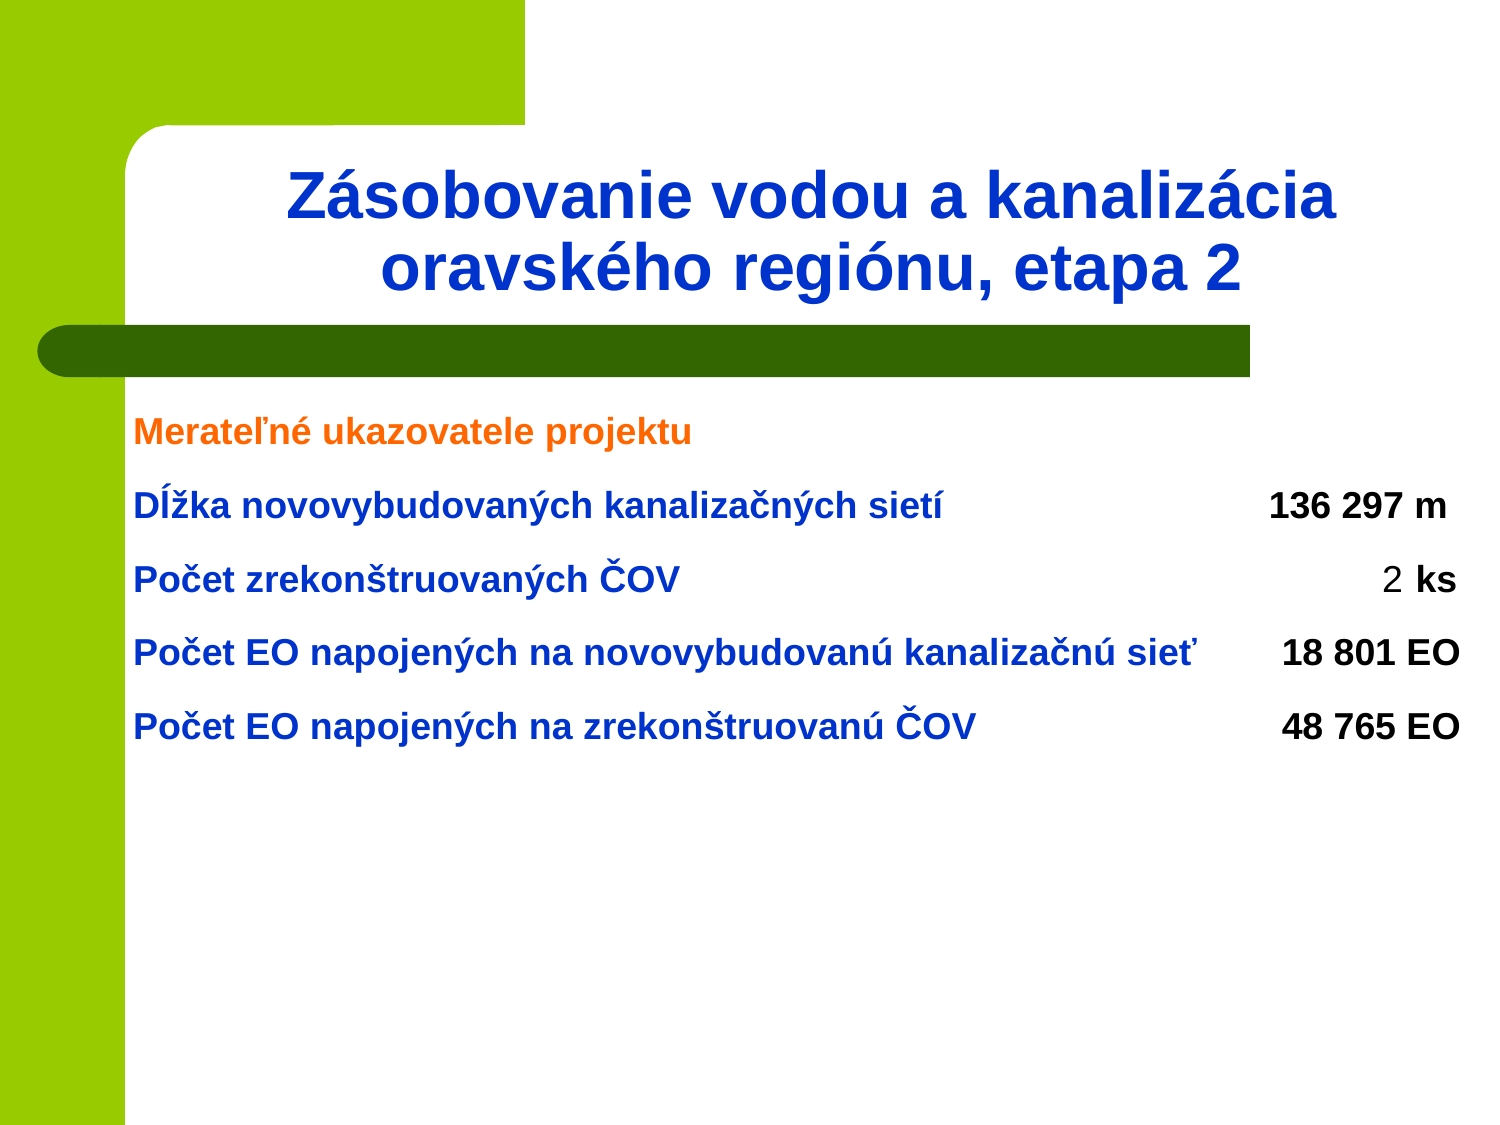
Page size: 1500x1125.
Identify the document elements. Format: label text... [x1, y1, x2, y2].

list Merateľné ukazovatele projektu Dĺžka novovybudovaných kanalizačných sietí 136 297 m Počet zrekonštruovaných ČOV 2 ks Počet EO napojených na novovybudovanú kanalizačnú sieť 18 801 EO Počet EO napojených na zrekonštruovanú ČOV 48 765 EO [117, 408, 1500, 1125]
title Zásobovanie vodou a kanalizácia oravského regiónu, etapa 2 [123, 124, 1500, 313]
